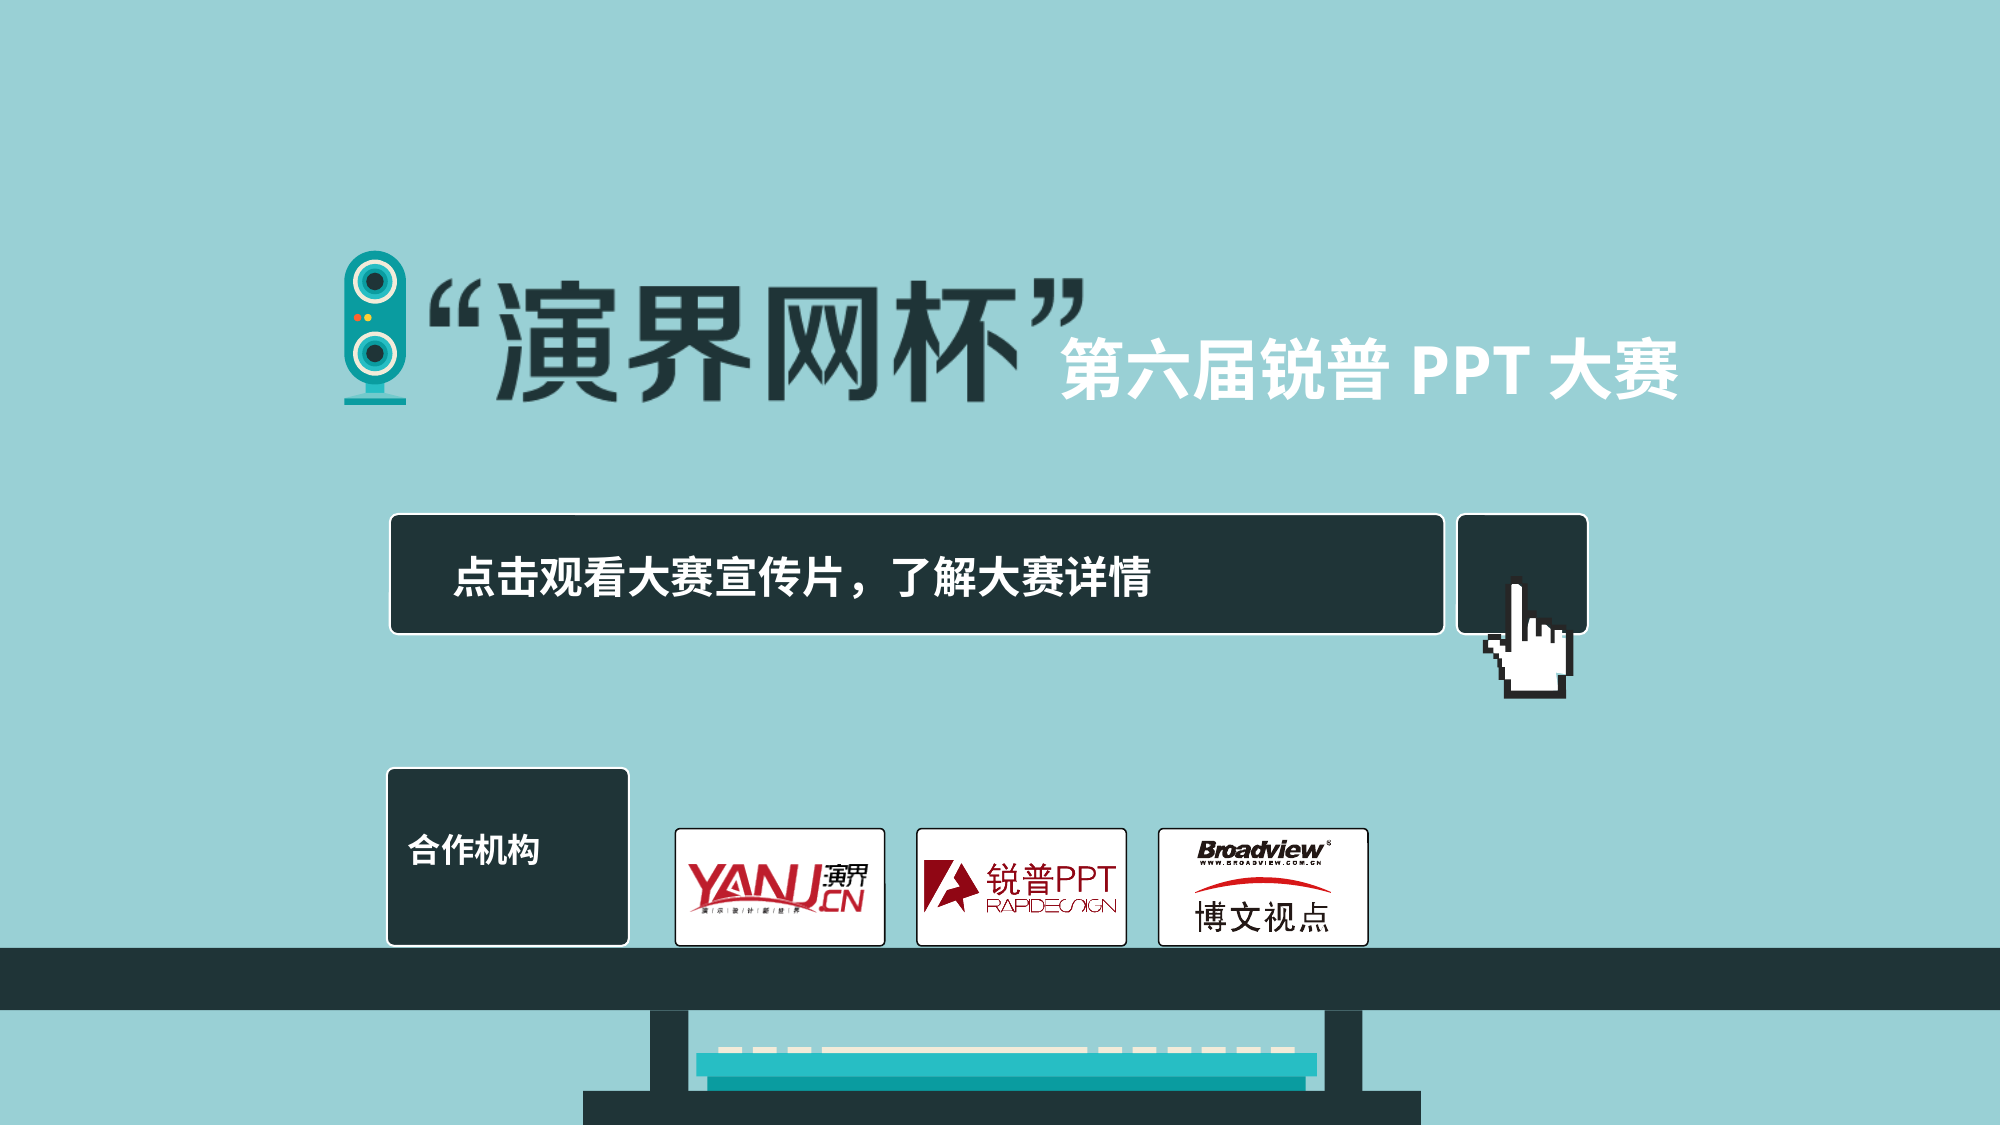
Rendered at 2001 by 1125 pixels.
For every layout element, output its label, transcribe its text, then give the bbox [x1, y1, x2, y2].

picture [275, 230, 1237, 513]
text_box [1158, 828, 1369, 946]
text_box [0, 947, 2000, 1125]
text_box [675, 828, 885, 946]
text_box [0, 0, 2000, 947]
text_box [343, 447, 1655, 732]
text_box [1482, 576, 1574, 699]
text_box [916, 828, 1127, 946]
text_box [389, 513, 1588, 635]
text_box 第六届锐普PPT大赛 [1237, 317, 1772, 418]
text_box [386, 767, 636, 946]
